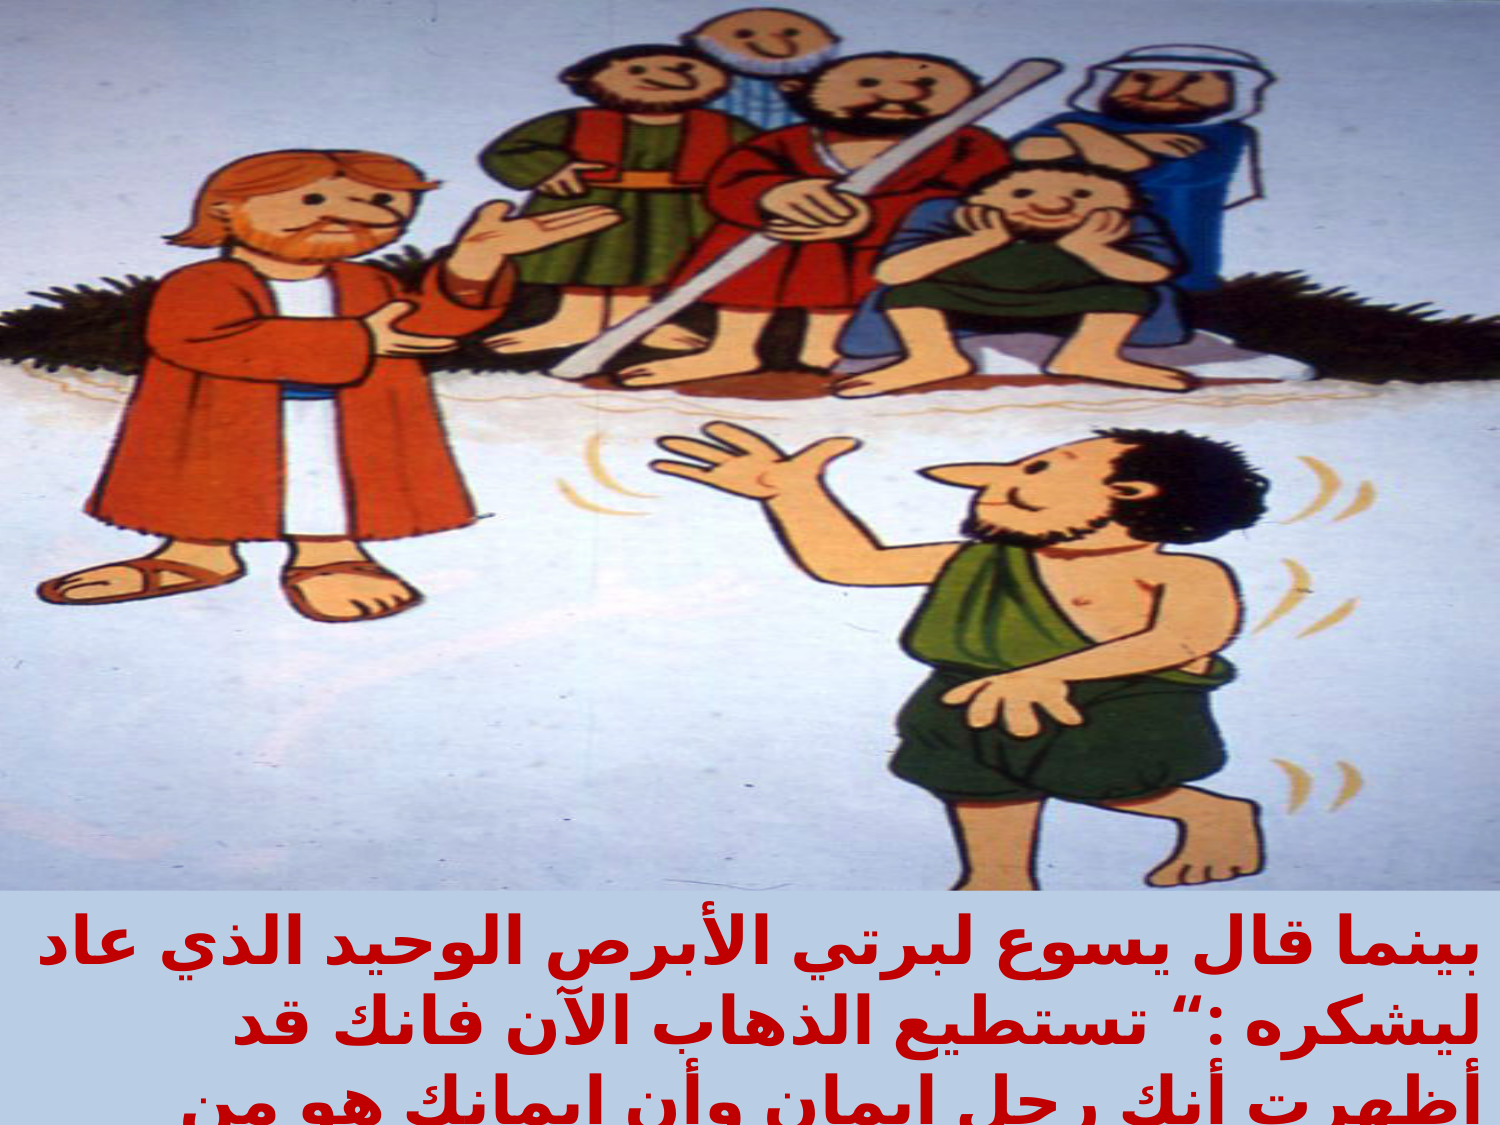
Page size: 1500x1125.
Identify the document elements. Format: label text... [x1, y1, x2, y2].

text_box بينما قال يسوع لبرتي الأبرص الوحيد الذي عاد ليشكره :“ تستطيع الذهاب الآن فانك قد أظهرت أنك رجل ايمان وأن ايمانك هو من خلصك“ [0, 898, 1500, 1125]
picture [0, 0, 1500, 891]
